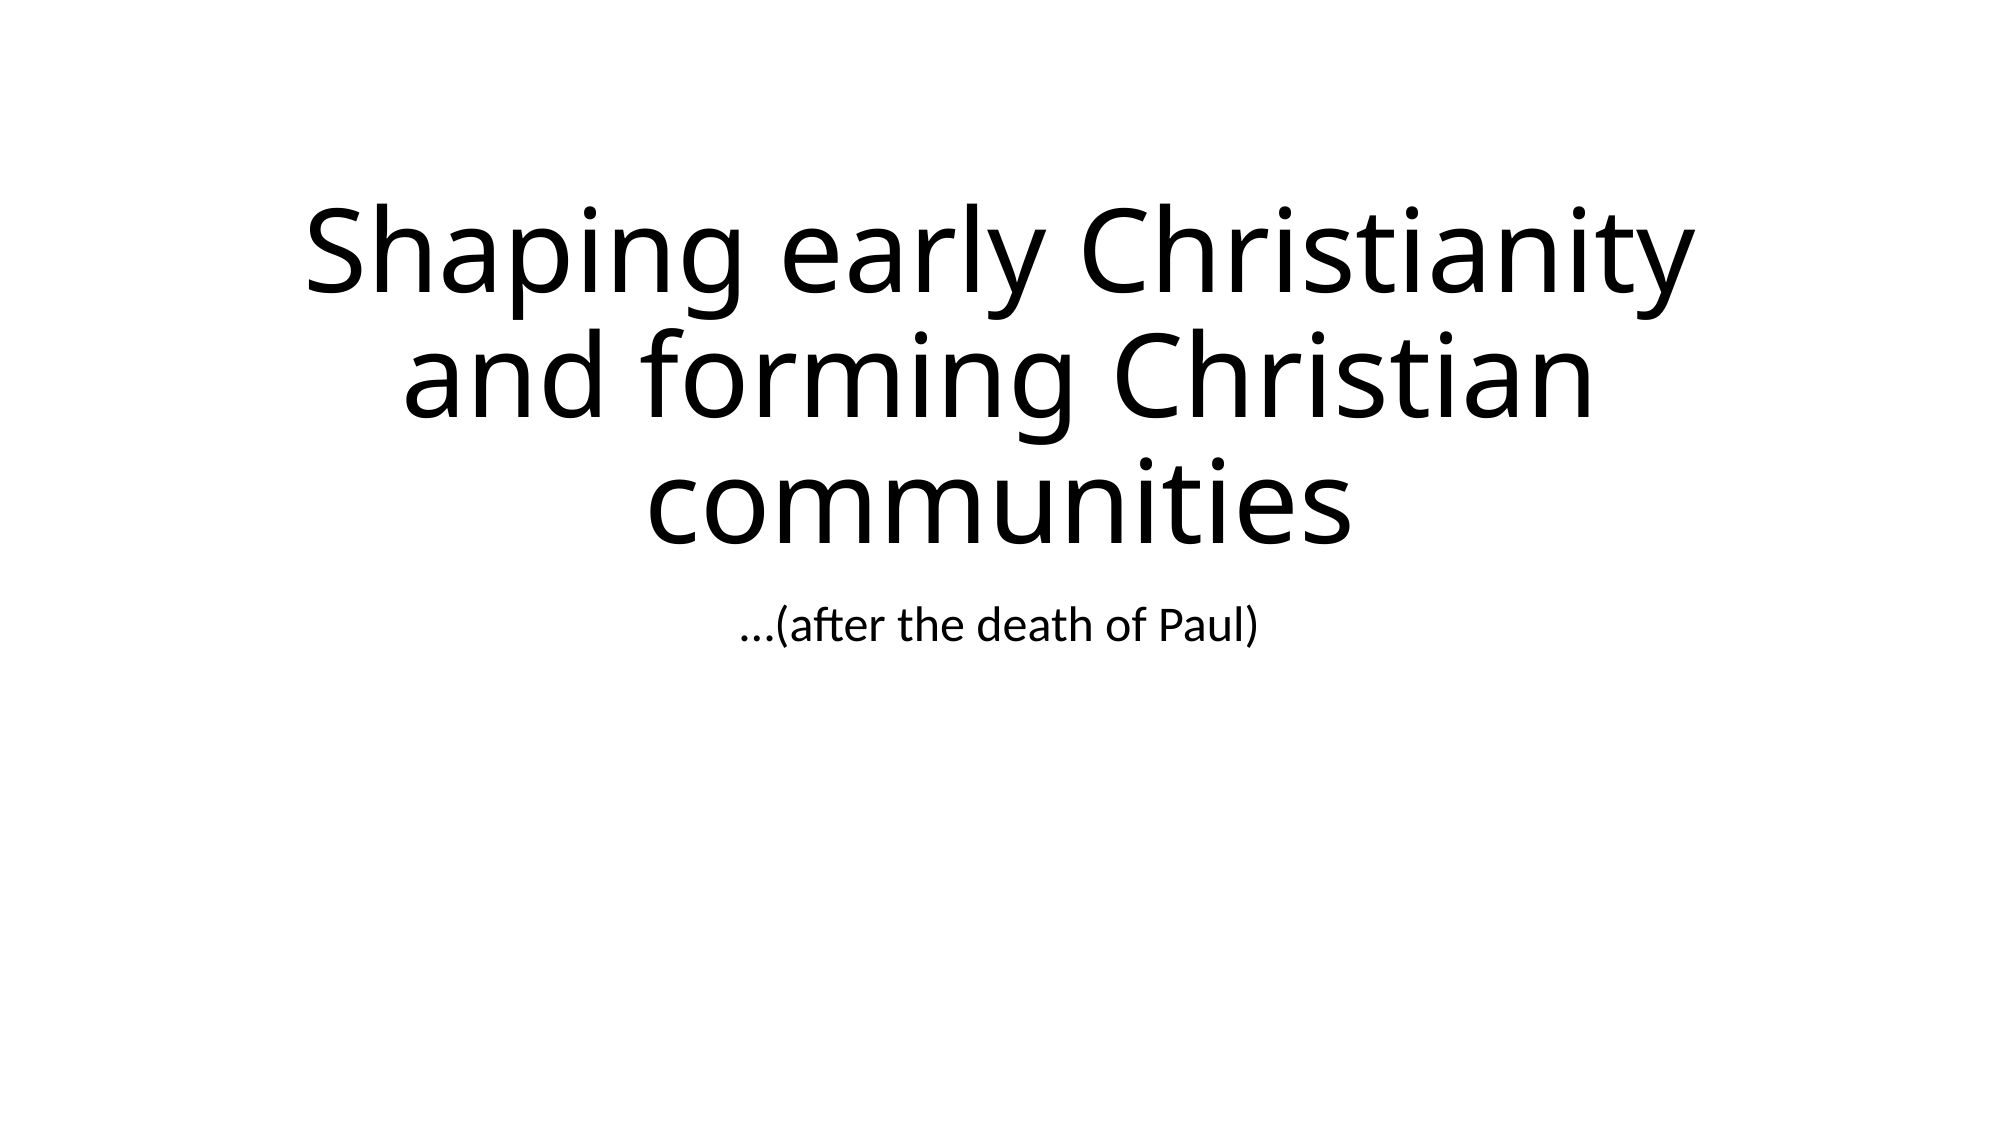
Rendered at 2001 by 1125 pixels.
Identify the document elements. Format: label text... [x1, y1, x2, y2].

subtitle …(after the death of Paul) [249, 590, 1750, 863]
title Shaping early Christianity and forming Christian communities [249, 184, 1750, 576]
